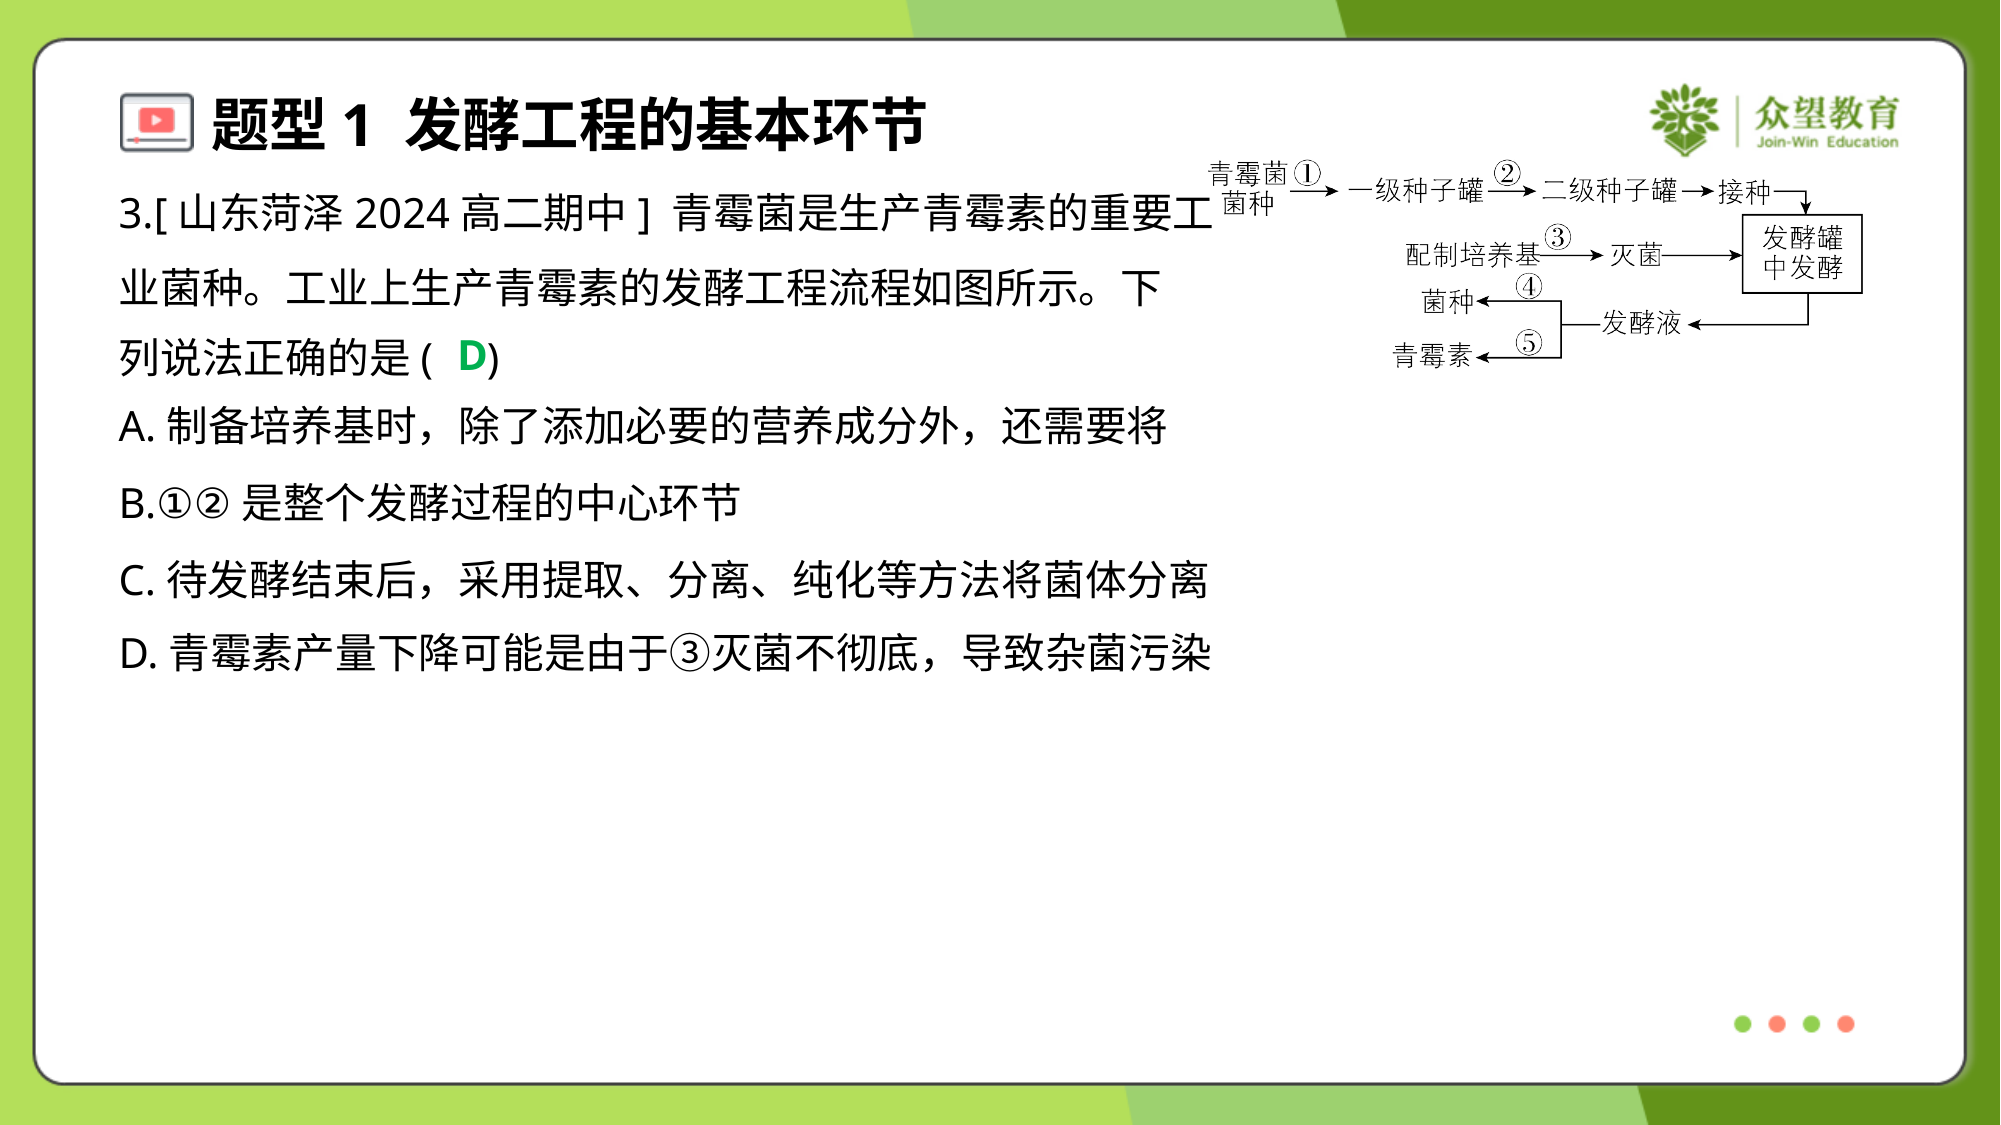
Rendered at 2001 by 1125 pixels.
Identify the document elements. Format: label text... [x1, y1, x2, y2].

text_box 3.[山东菏泽2024高二期中] 青霉菌是生产青霉素的重要工 业菌种。工业上生产青霉素的发酵工程流程如图所示。下 列说法正确的是( ) [118, 161, 1193, 375]
text_box D [440, 308, 505, 373]
picture [0, 0, 2000, 1125]
